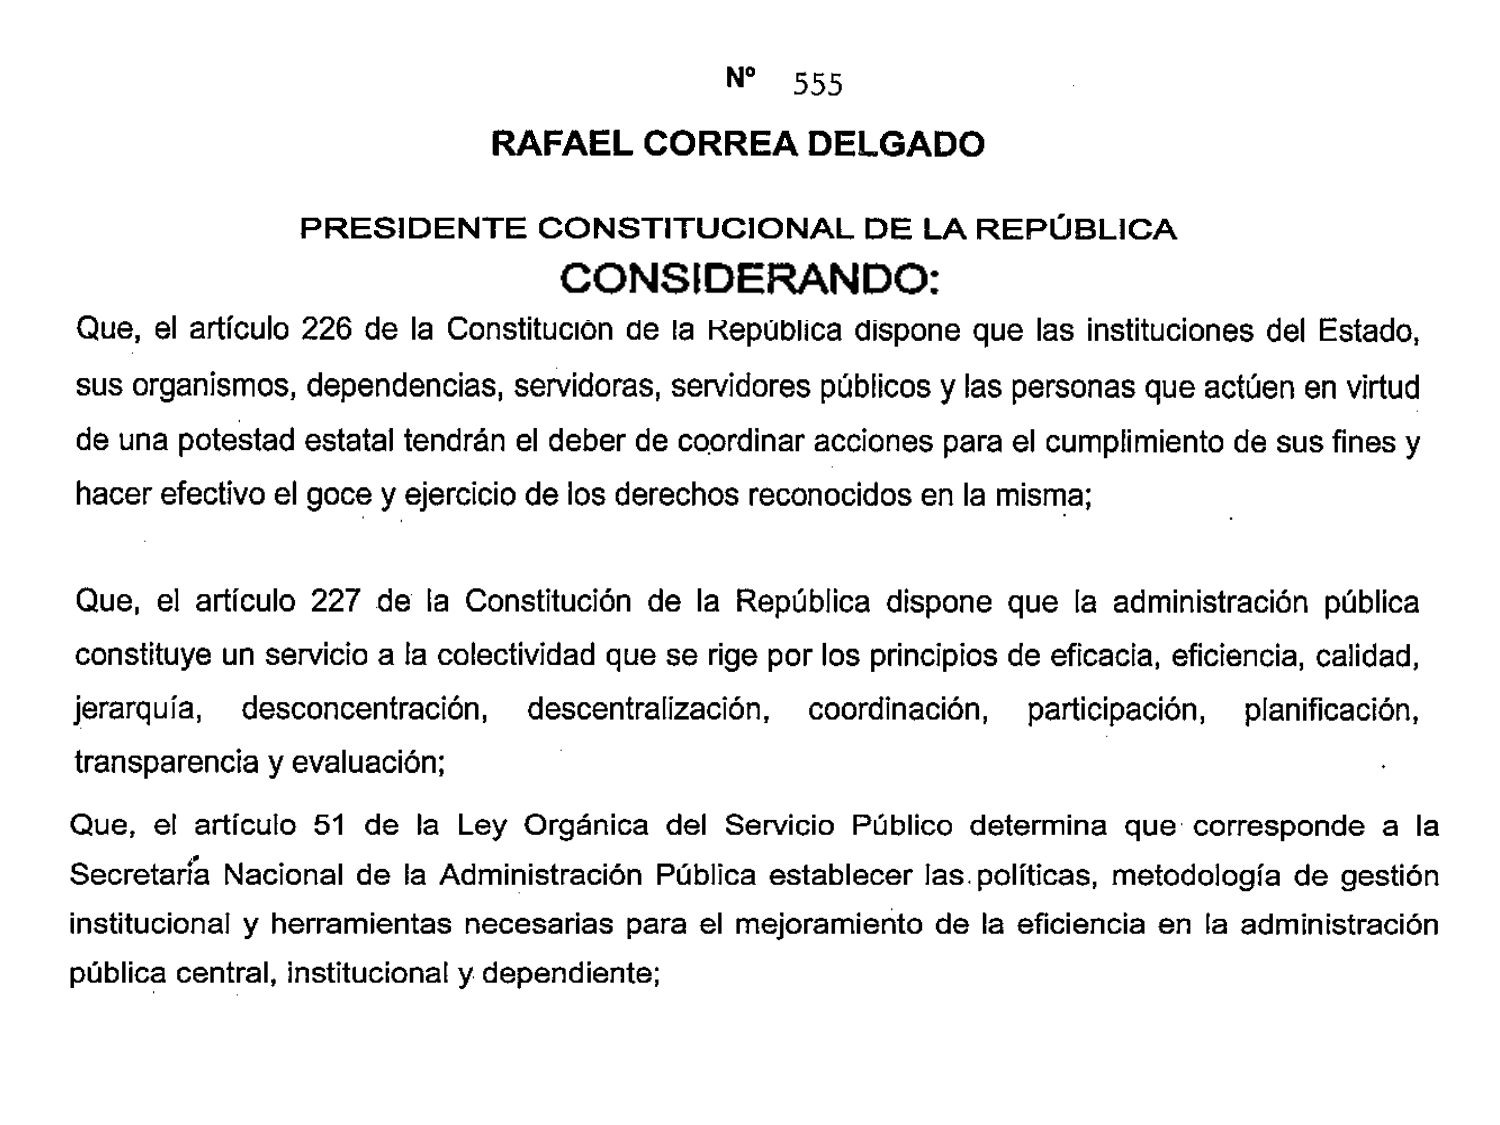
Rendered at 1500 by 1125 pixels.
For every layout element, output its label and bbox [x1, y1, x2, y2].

picture [58, 803, 1454, 1004]
picture [50, 50, 1446, 787]
